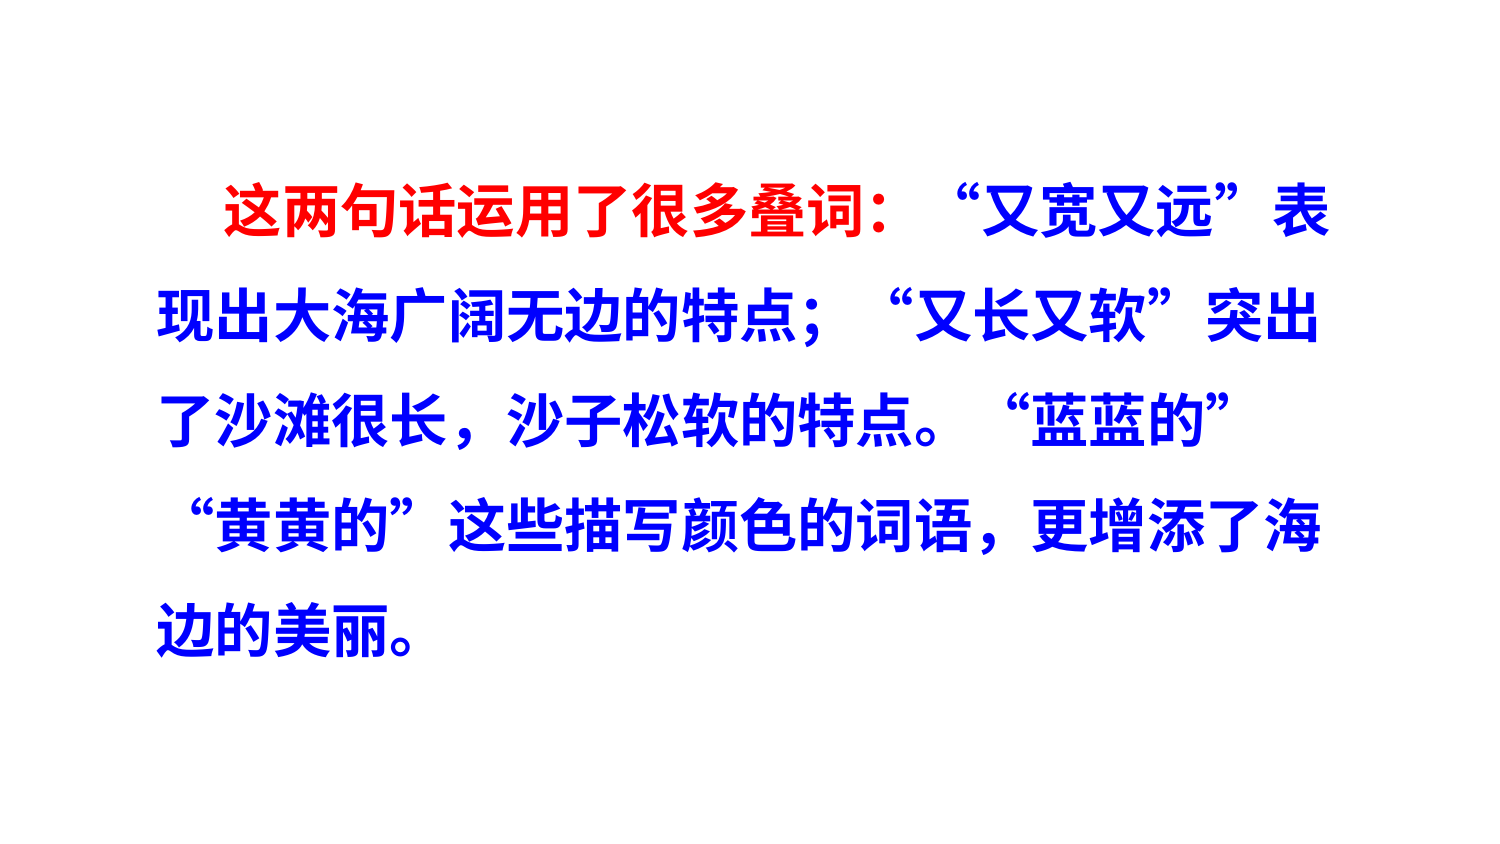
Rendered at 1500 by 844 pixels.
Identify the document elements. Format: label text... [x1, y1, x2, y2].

text_box 这两句话运用了很多叠词：“又宽又远”表现出大海广阔无边的特点；“又长又软”突出了沙滩很长，沙子松软的特点。“蓝蓝的”“黄黄的”这些描写颜色的词语，更增添了海边的美丽。 [142, 132, 1385, 672]
